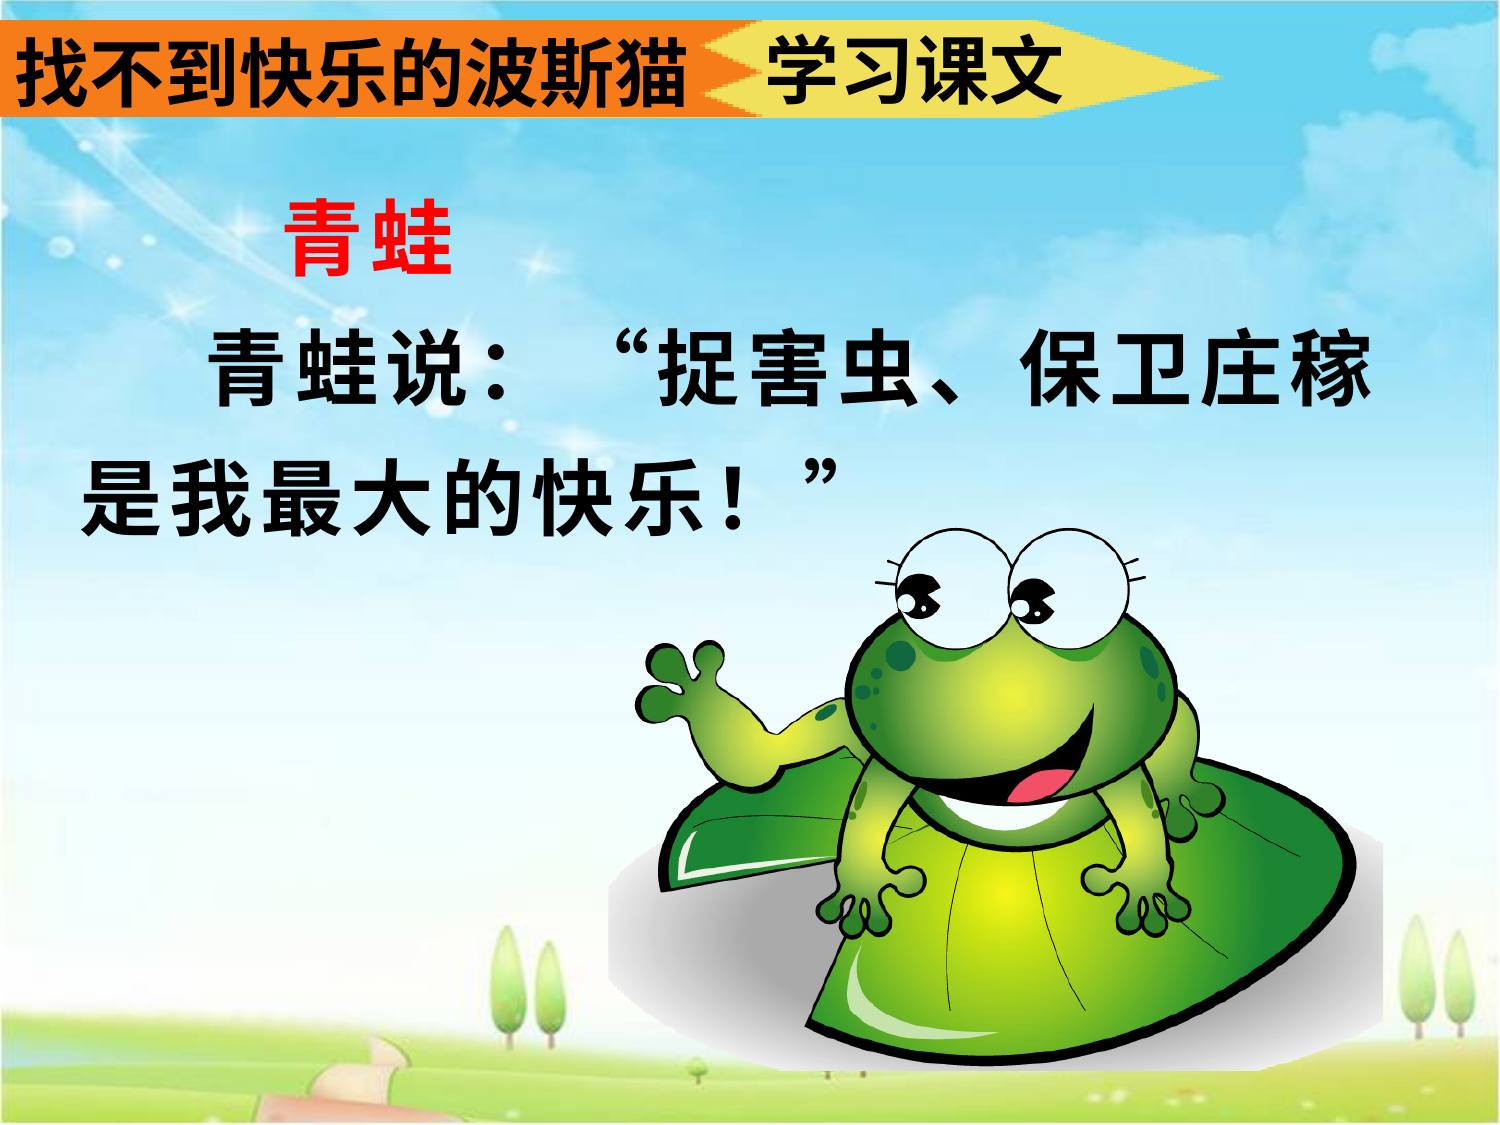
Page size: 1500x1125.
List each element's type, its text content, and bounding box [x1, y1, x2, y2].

picture [0, 0, 1500, 1125]
text_box 青蛙 [265, 148, 502, 294]
text_box 青蛙说：“捉害虫、保卫庄稼是我最大的快乐！” [64, 278, 1412, 554]
